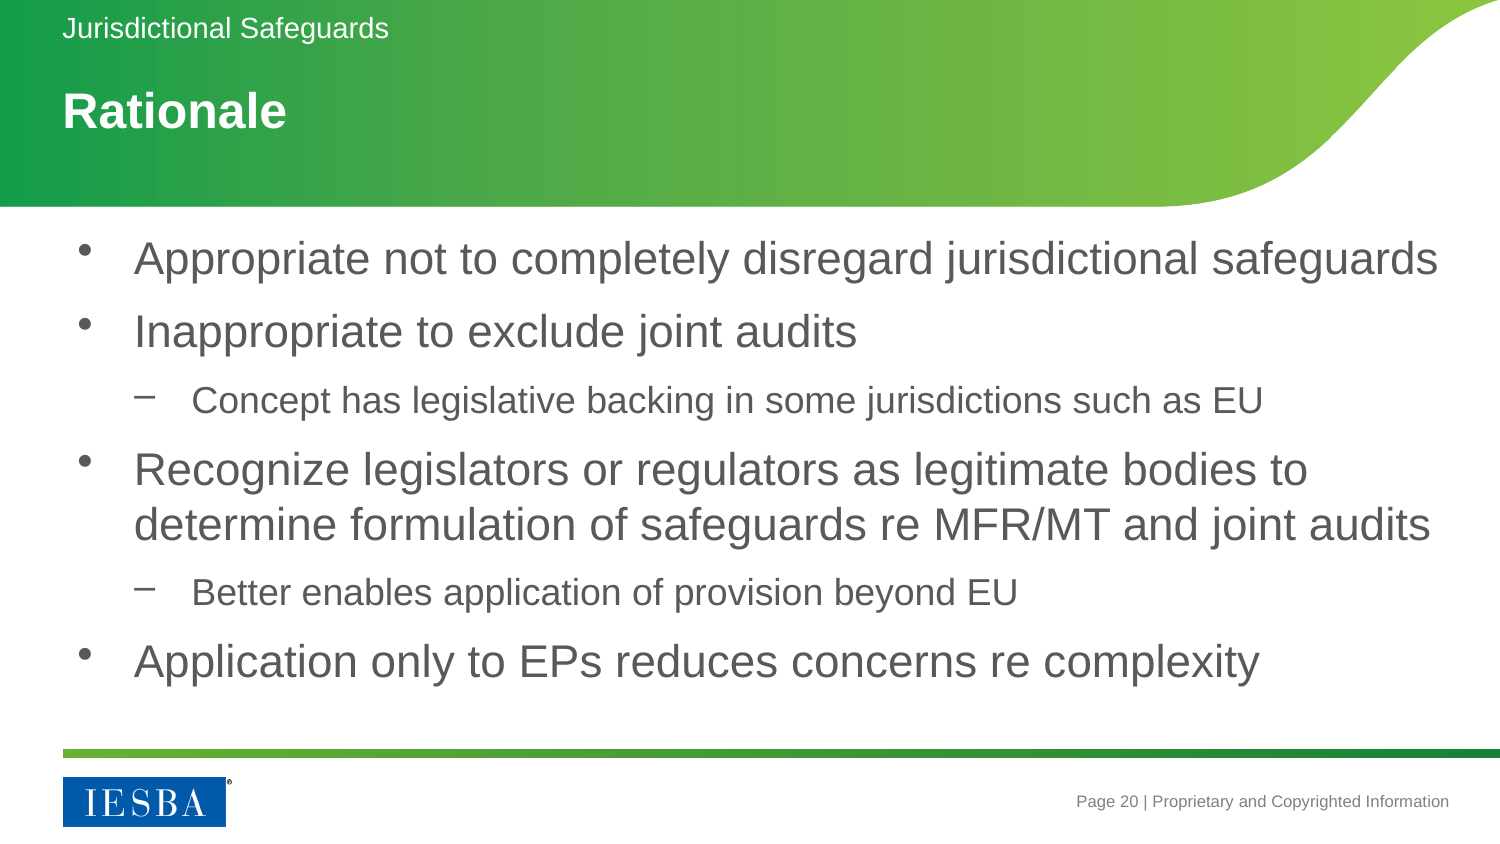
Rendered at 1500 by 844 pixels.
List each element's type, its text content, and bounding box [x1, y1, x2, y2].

subtitle Jurisdictional Safeguards [62, 9, 500, 38]
picture [63, 777, 232, 827]
picture [0, 0, 1500, 207]
list Appropriate not to completely disregard jurisdictional safeguards Inappropriate to exclude joint audits Concept has legislative backing in some jurisdictions such as EU Recognize legislators or regulators as legitimate bodies to determine formulation of safeguards re MFR/MT and joint audits Better enables application of provision beyond EU Application only to EPs reduces concerns re complexity [62, 220, 1475, 747]
title Rationale [62, 75, 1300, 142]
